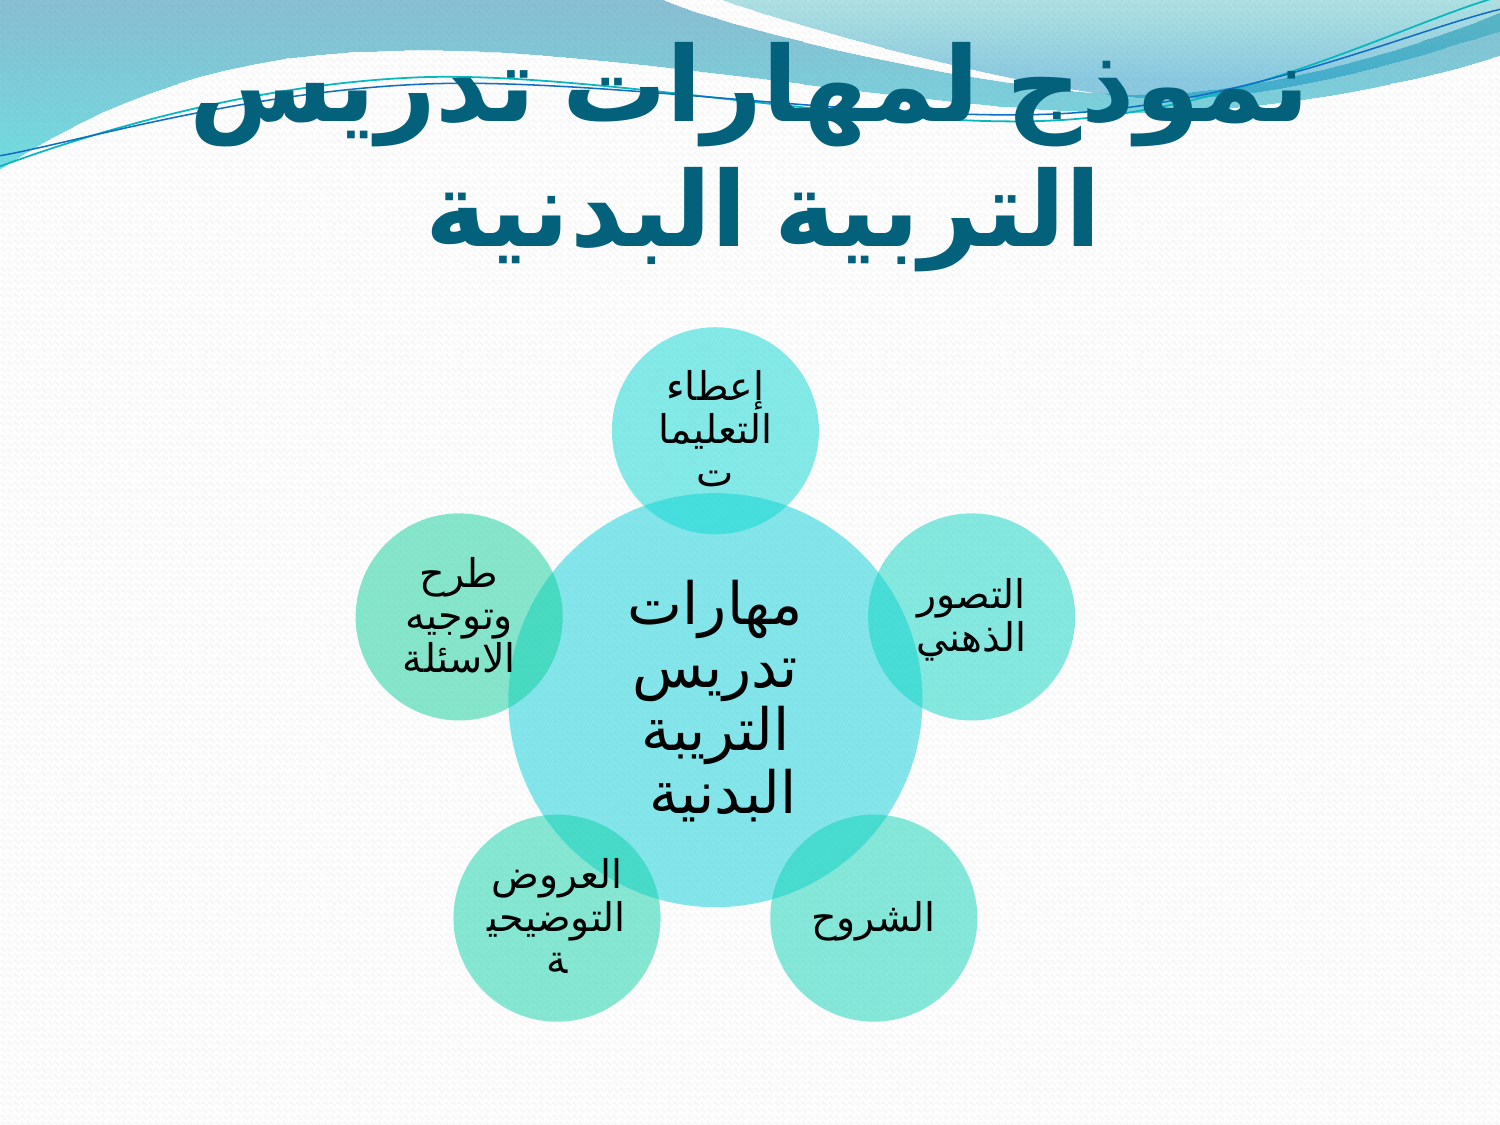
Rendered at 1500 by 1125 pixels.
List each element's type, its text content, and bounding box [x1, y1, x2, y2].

title نموذج لمهارات تدريس التربية البدنية [75, 115, 1425, 268]
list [159, 314, 1272, 1035]
